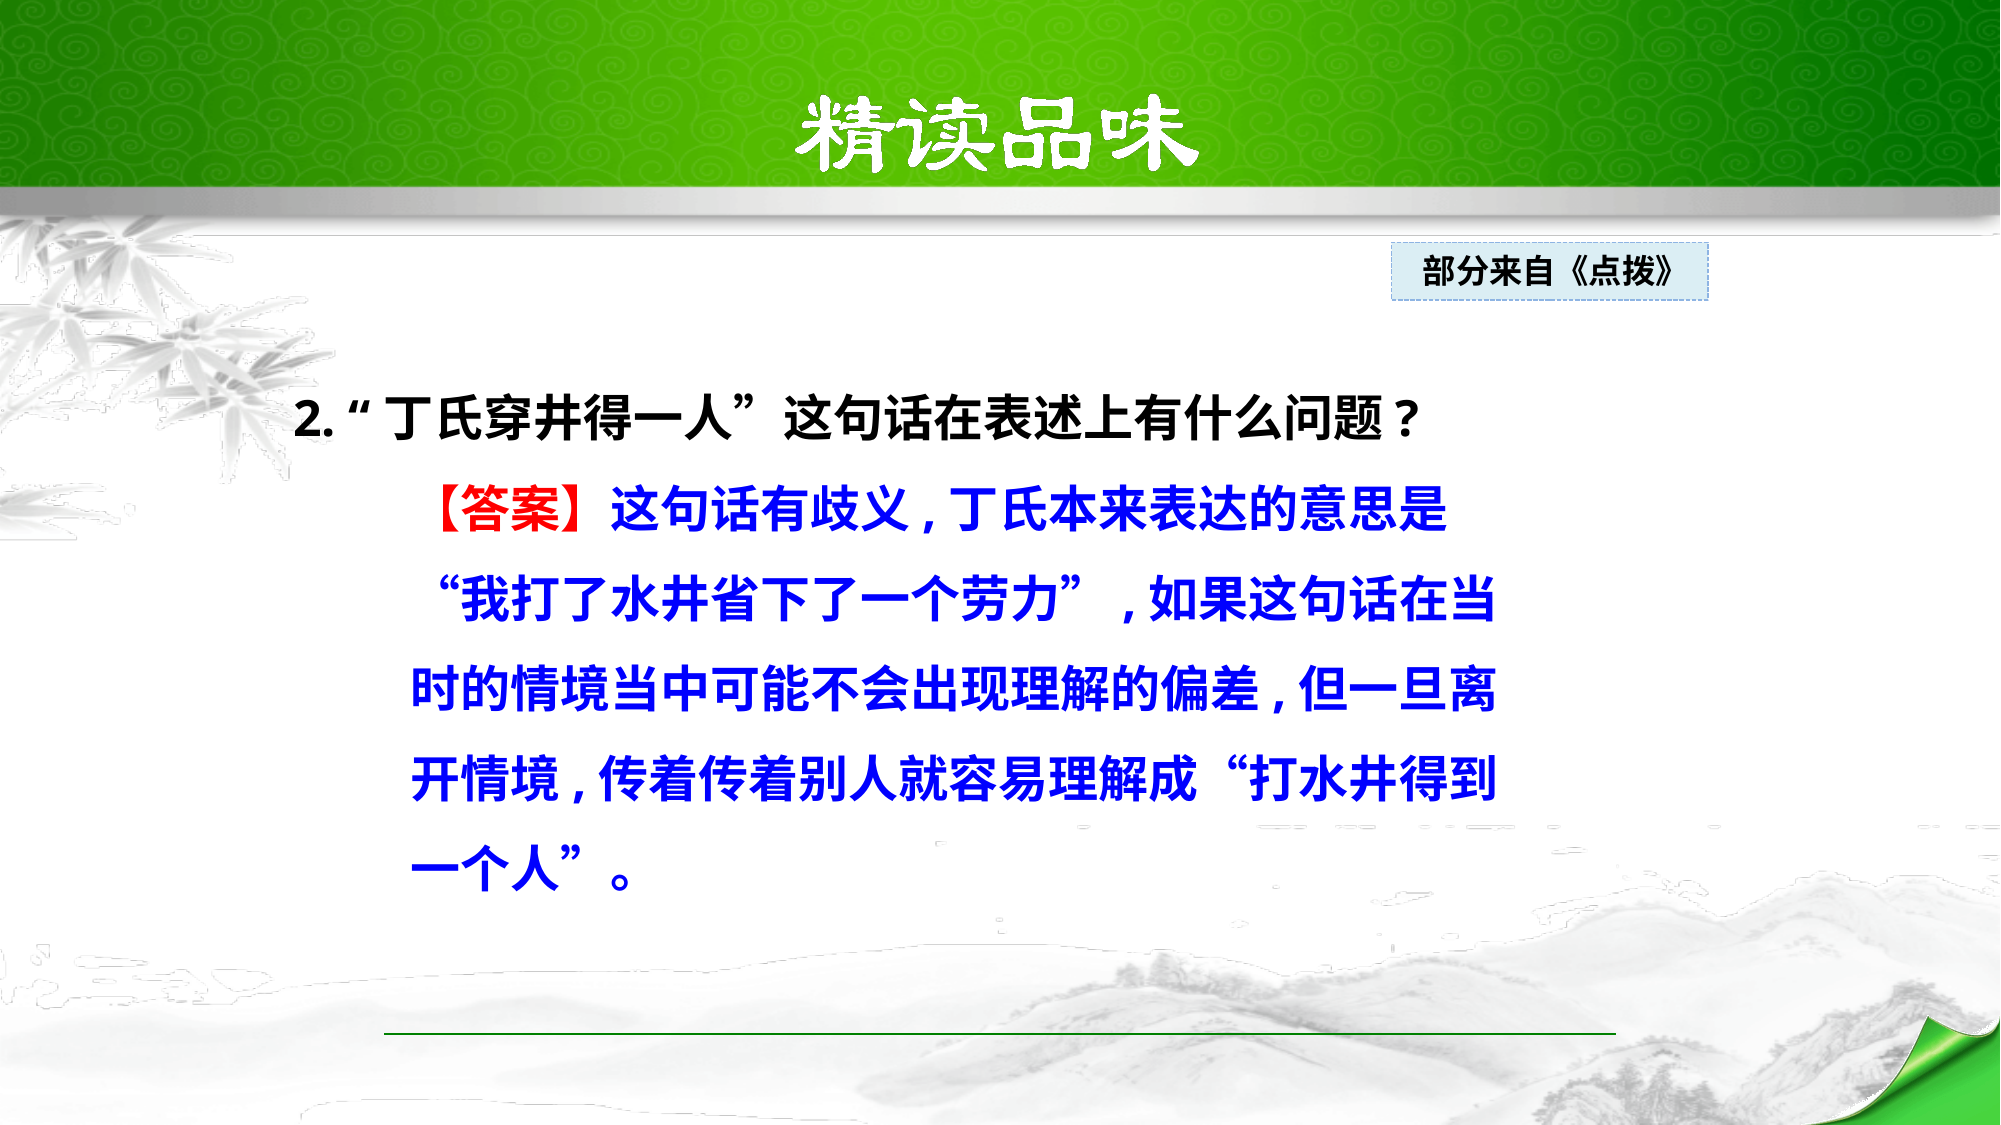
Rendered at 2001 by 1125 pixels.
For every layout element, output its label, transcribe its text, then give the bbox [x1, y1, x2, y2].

picture [0, 0, 2000, 570]
picture [0, 779, 2000, 1125]
text_box 【答案】这句话有歧义,丁氏本来表达的意思是“我打了水井省下了一个劳力”,如果这句话在当时的情境当中可能不会出现理解的偏差,但一旦离开情境,传着传着别人就容易理解成“打水井得到一个人”。 [396, 581, 1562, 776]
